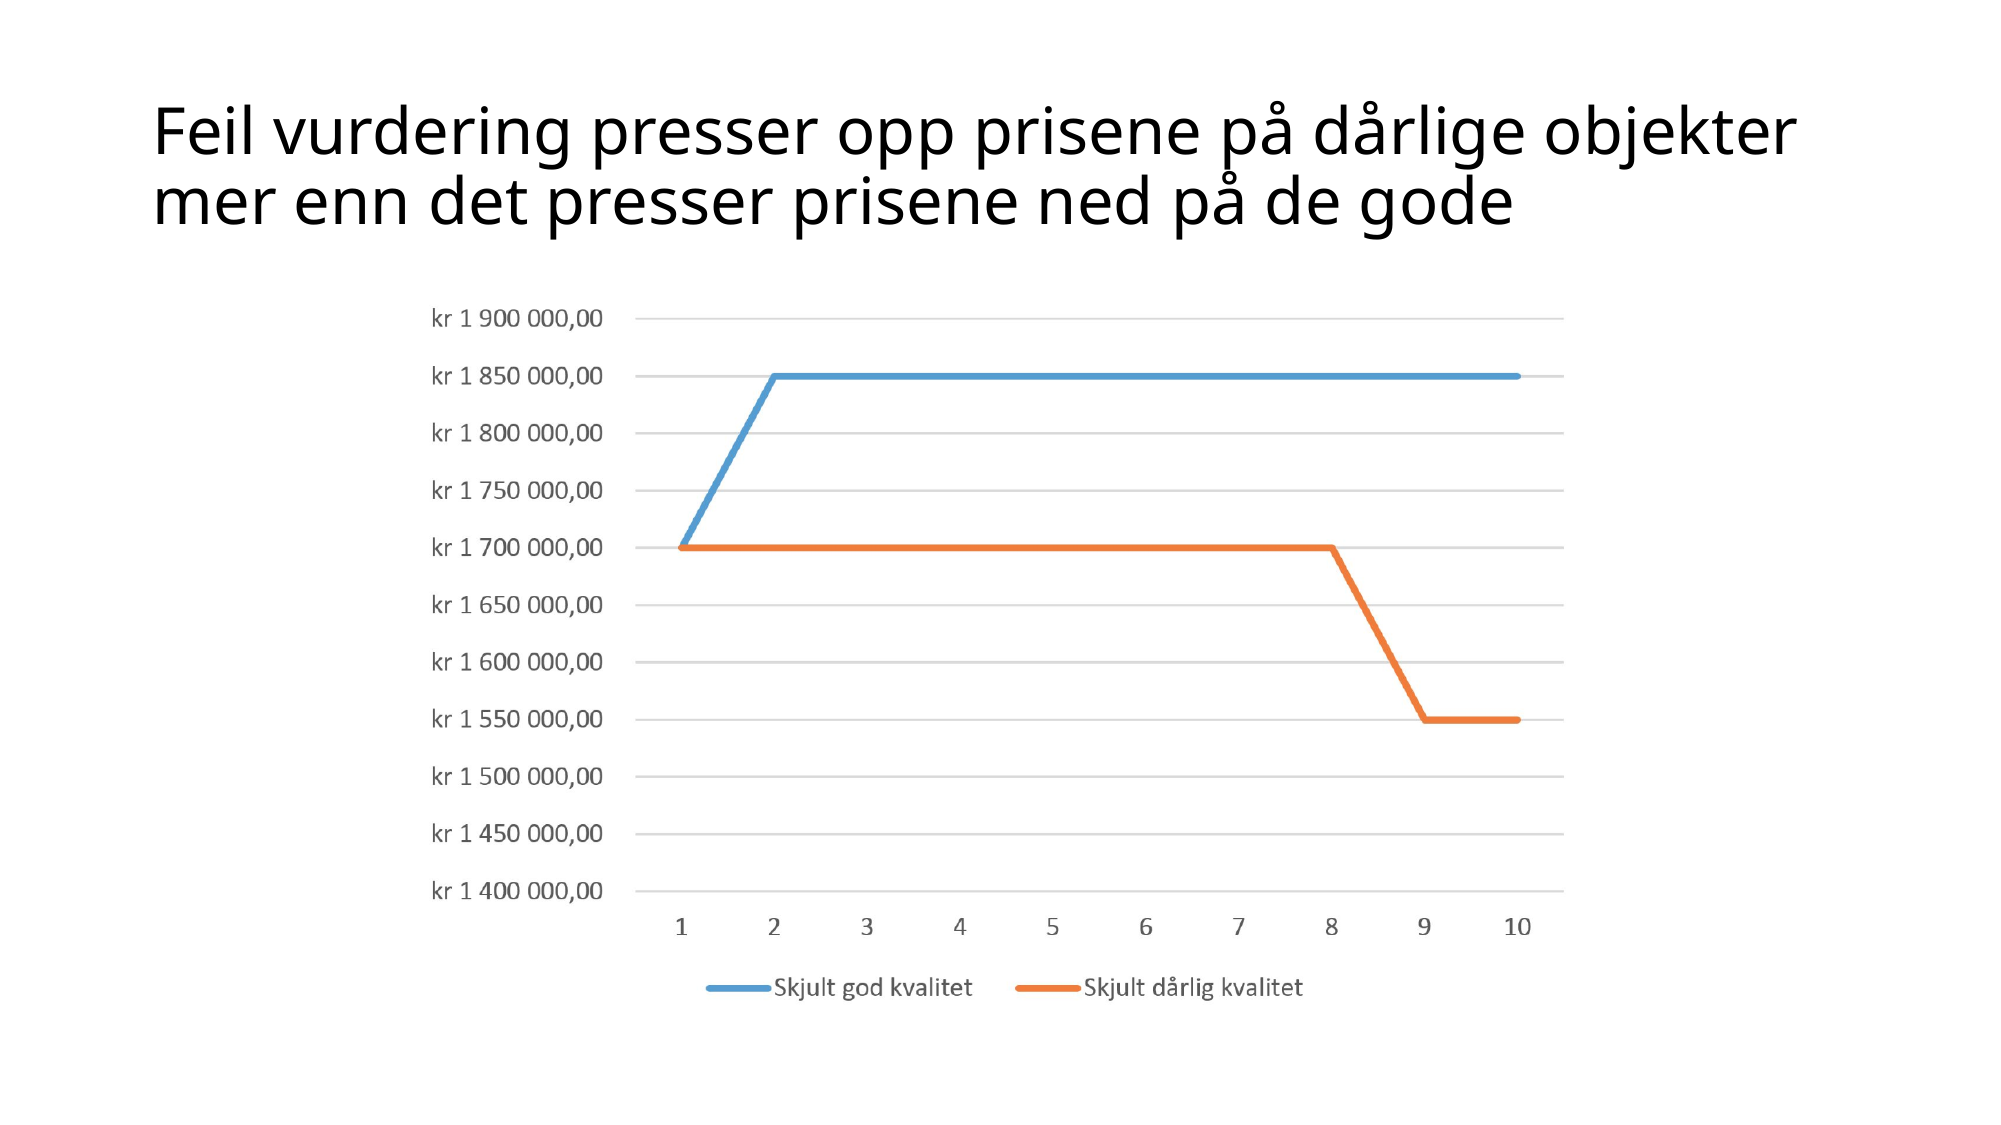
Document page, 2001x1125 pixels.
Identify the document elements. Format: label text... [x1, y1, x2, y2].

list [423, 299, 1577, 1014]
title Feil vurdering presser opp prisene på dårlige objekter mer enn det presser prisene ned på de gode [137, 59, 1863, 278]
